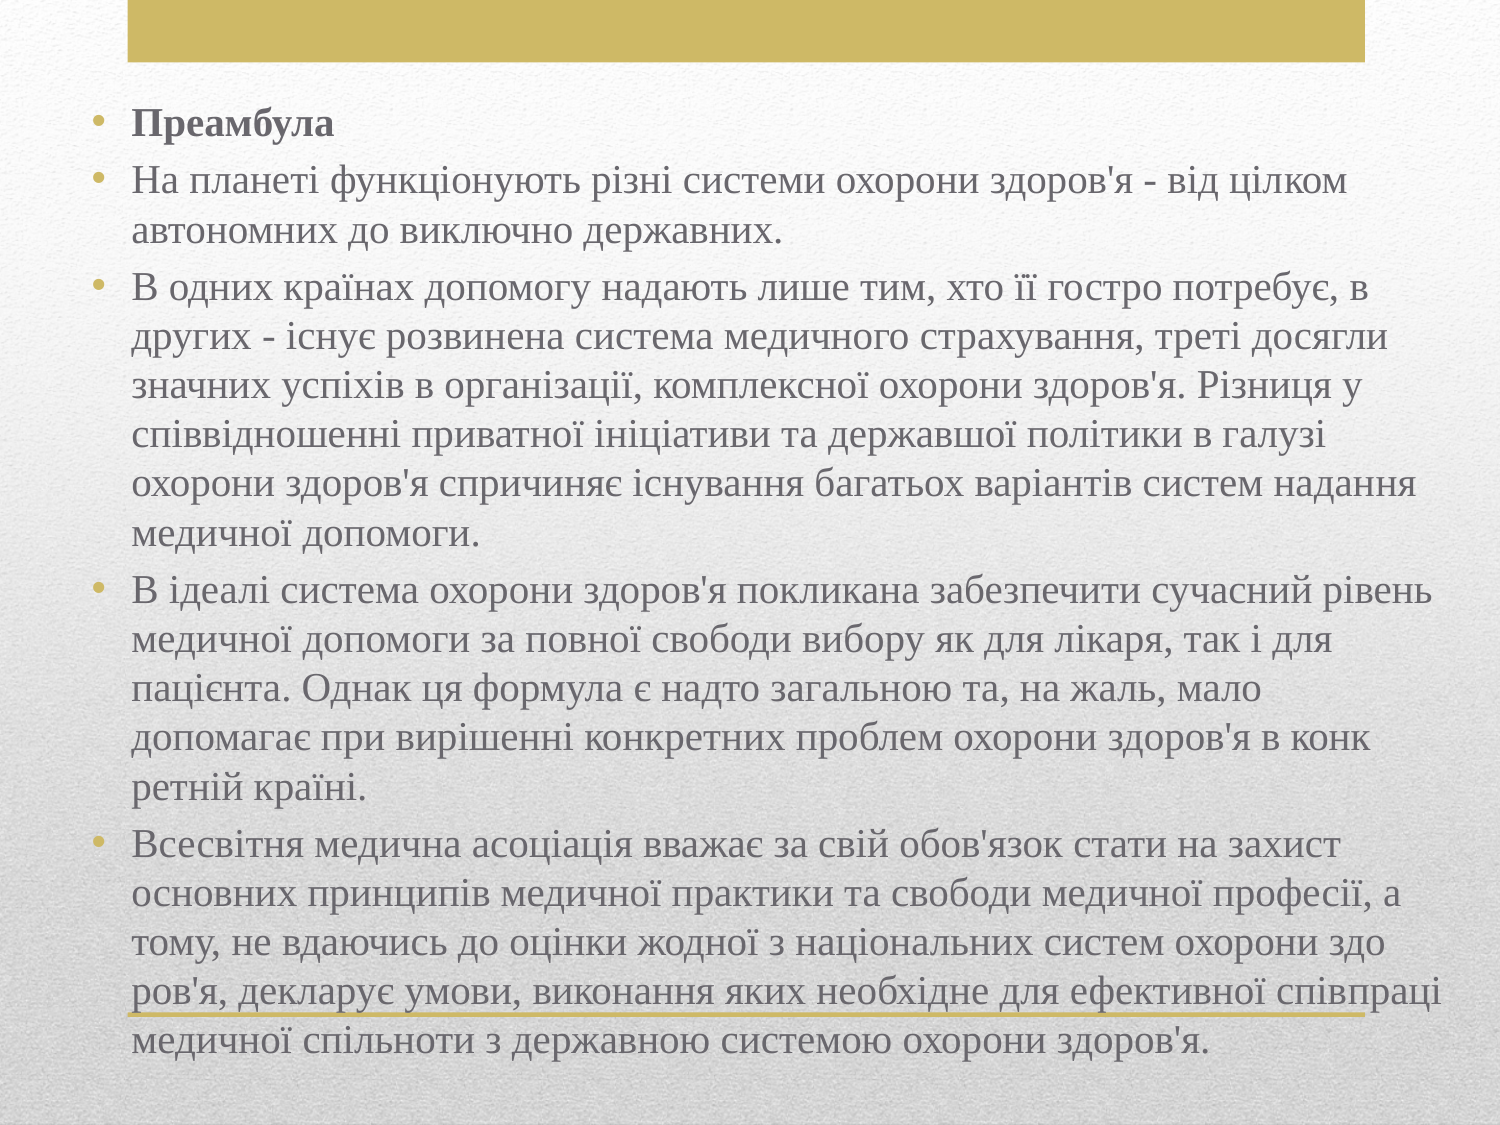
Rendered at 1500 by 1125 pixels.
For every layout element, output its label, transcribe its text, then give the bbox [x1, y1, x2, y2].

list Преамбула На планеті функціонують різні системи охорони здоров'я - від ціл­ком автономних до виключно державних. В одних країнах допомогу надають лише тим, хто її гостро потребує, в других - існує розвинена система медичного страхування, треті досягли значних успіхів в організації, комплексної охорони здоров'я. Різниця у співвідношенні приватної ініціативи та державшої політики в галузі охорони здоров'я спричиняє існування багатьох варіантів систем надан­ня медичної допомоги. В ідеалі система охорони здоров'я покликана забезпечити сучасний рівень медичної допомоги за повної свободи вибору як для лікаря, так і для пацієнта. Однак ця формула є надто загальною та, на жаль, мало допомагає при вирішенні конкретних проблем охорони здоров'я в конк­ретній країні. Всесвітня медична асоціація вважає за свій обов'язок стати на захист основних принципів медичної практики та свободи медичної професії, а тому, не вдаючись до оцінки жодної з національних систем охорони здо­ров'я, декларує умови, виконання яких необхідне для ефективної спів­праці медичної спільноти з державною системою охорони здоров'я. [76, 30, 1459, 1071]
